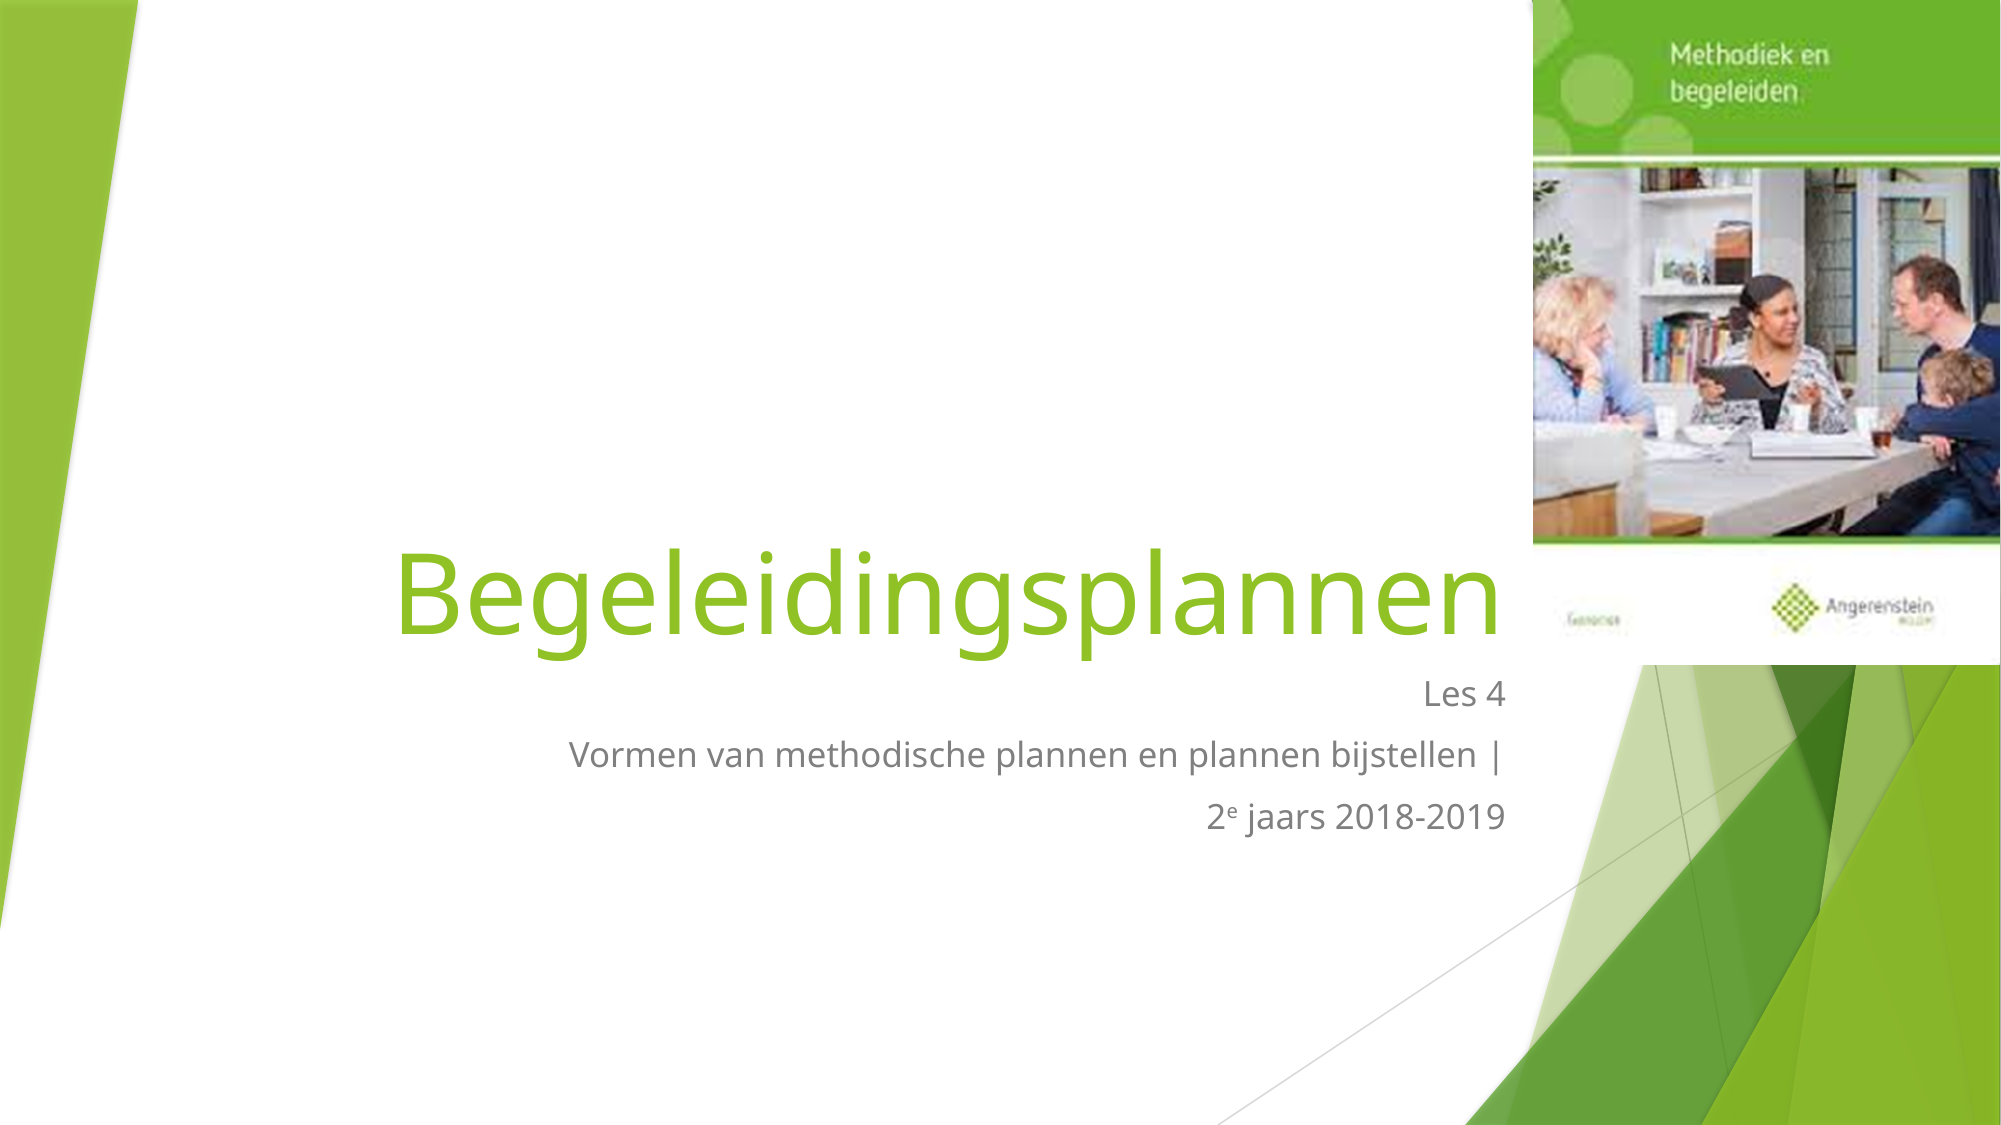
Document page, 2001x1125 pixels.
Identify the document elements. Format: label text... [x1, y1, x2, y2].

subtitle Les 4 Vormen van methodische plannen en plannen bijstellen | 2e jaars 2018-2019 [247, 664, 1522, 845]
picture [1533, 0, 2000, 665]
title Begeleidingsplannen [247, 394, 1522, 664]
